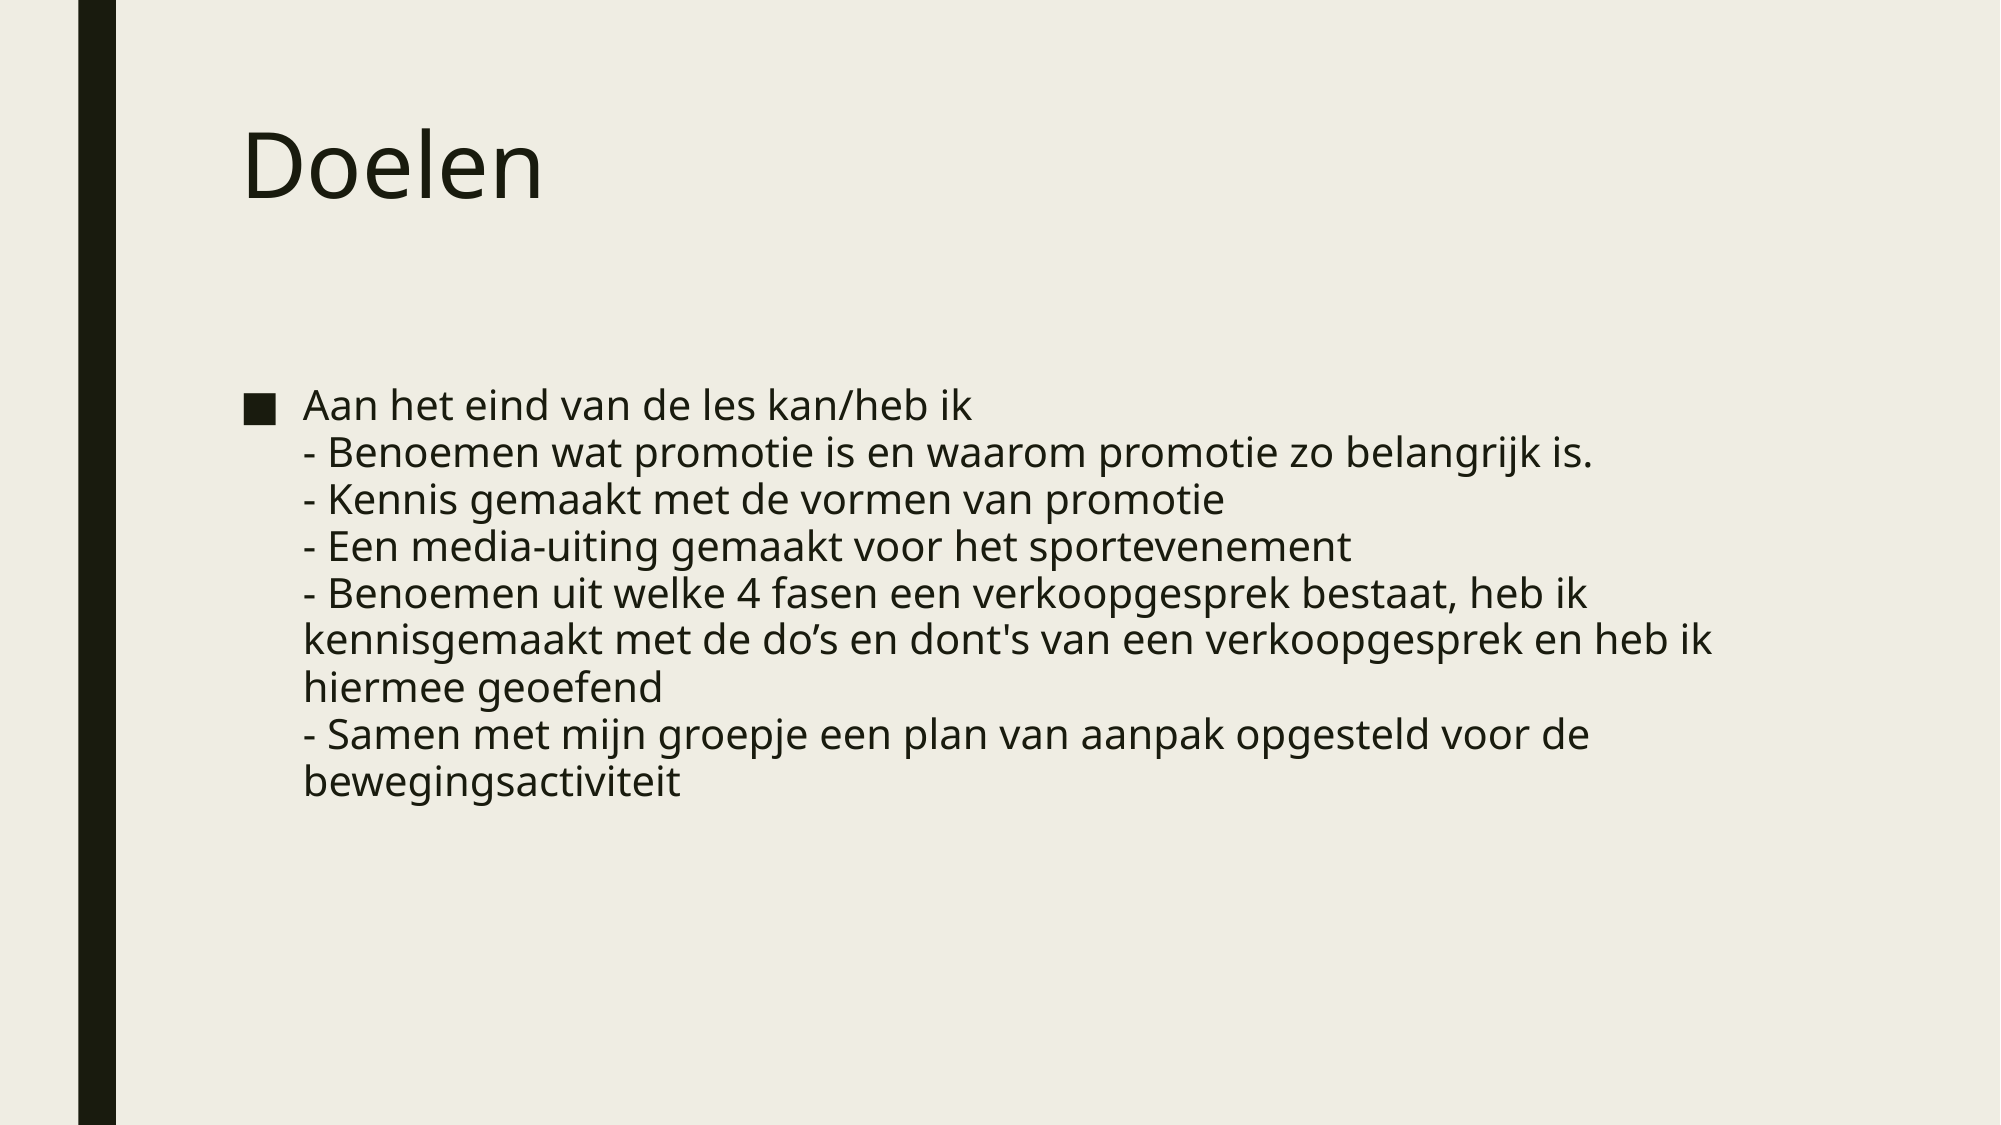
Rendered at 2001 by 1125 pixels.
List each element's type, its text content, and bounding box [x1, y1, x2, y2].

list Aan het eind van de les kan/heb ik - Benoemen wat promotie is en waarom promotie zo belangrijk is. - Kennis gemaakt met de vormen van promotie - Een media-uiting gemaakt voor het sportevenement - Benoemen uit welke 4 fasen een verkoopgesprek bestaat, heb ik kennisgemaakt met de do’s en dont's van een verkoopgesprek en heb ik hiermee geoefend - Samen met mijn groepje een plan van aanpak opgesteld voor de bewegingsactiviteit [225, 375, 1800, 963]
title Doelen [225, 112, 1800, 357]
